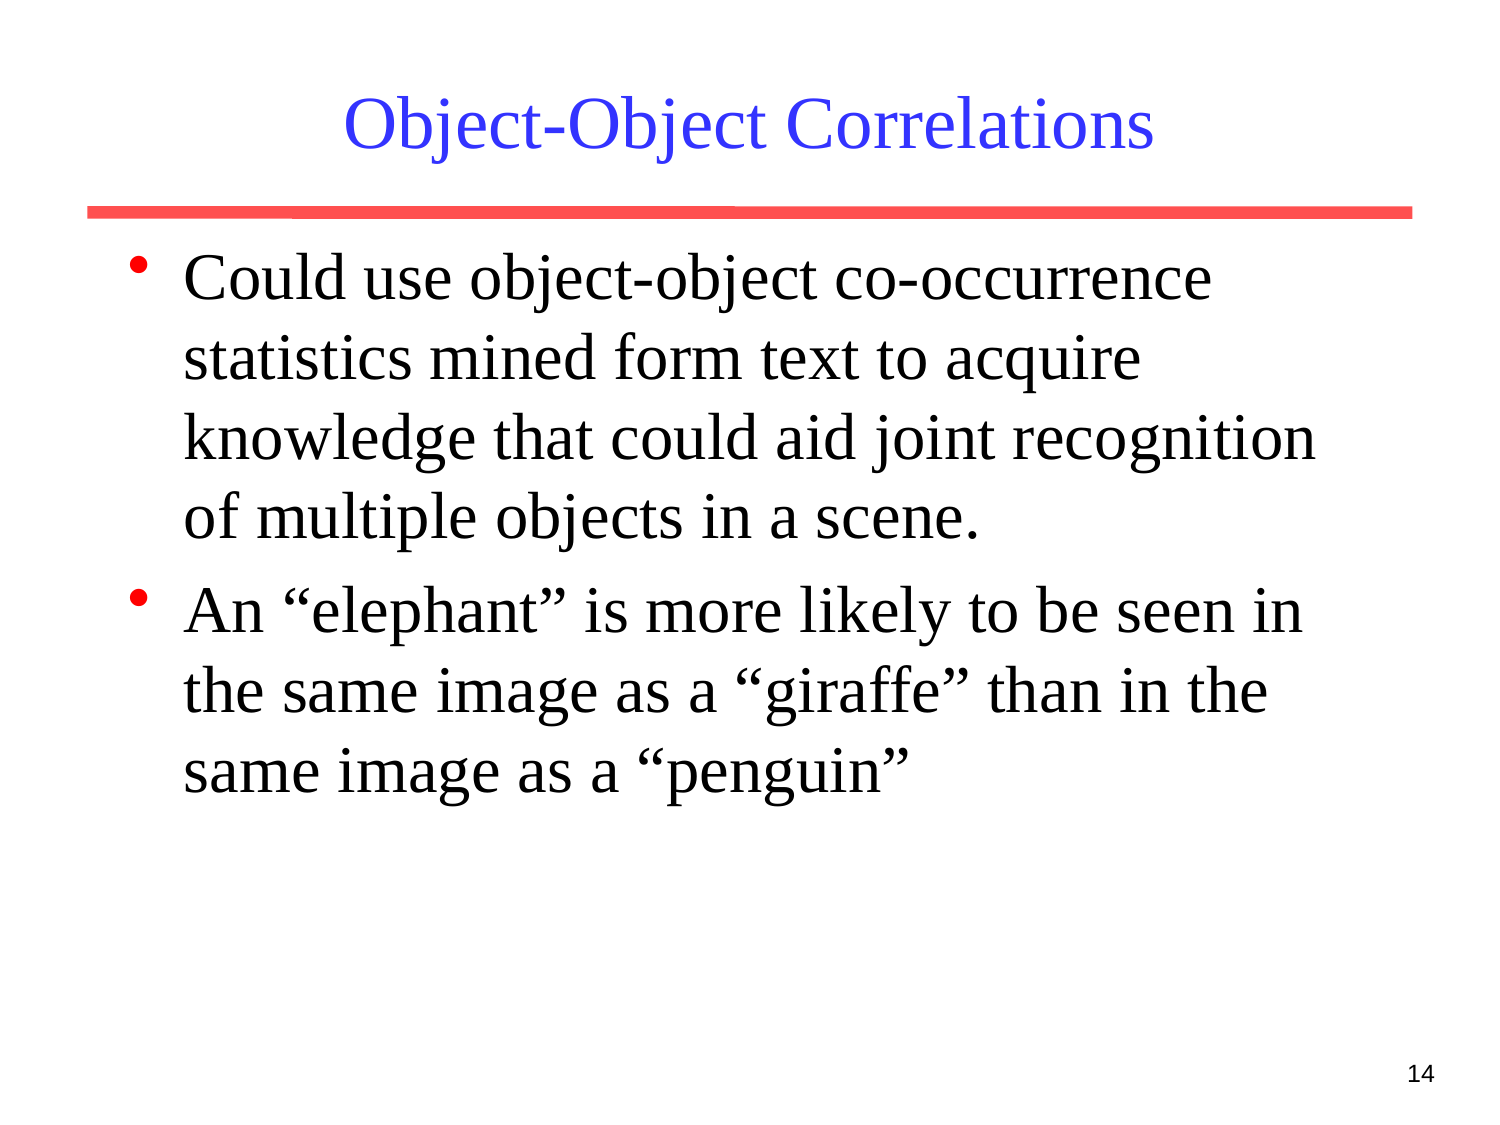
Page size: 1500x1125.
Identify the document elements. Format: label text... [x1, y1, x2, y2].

list Could use object-object co-occurrence statistics mined form text to acquire knowledge that could aid joint recognition of multiple objects in a scene. An “elephant” is more likely to be seen in the same image as a “giraffe” than in the same image as a “penguin” [112, 224, 1388, 994]
title Object-Object Correlations [112, 37, 1388, 200]
slide_number 14 [1137, 1049, 1451, 1125]
